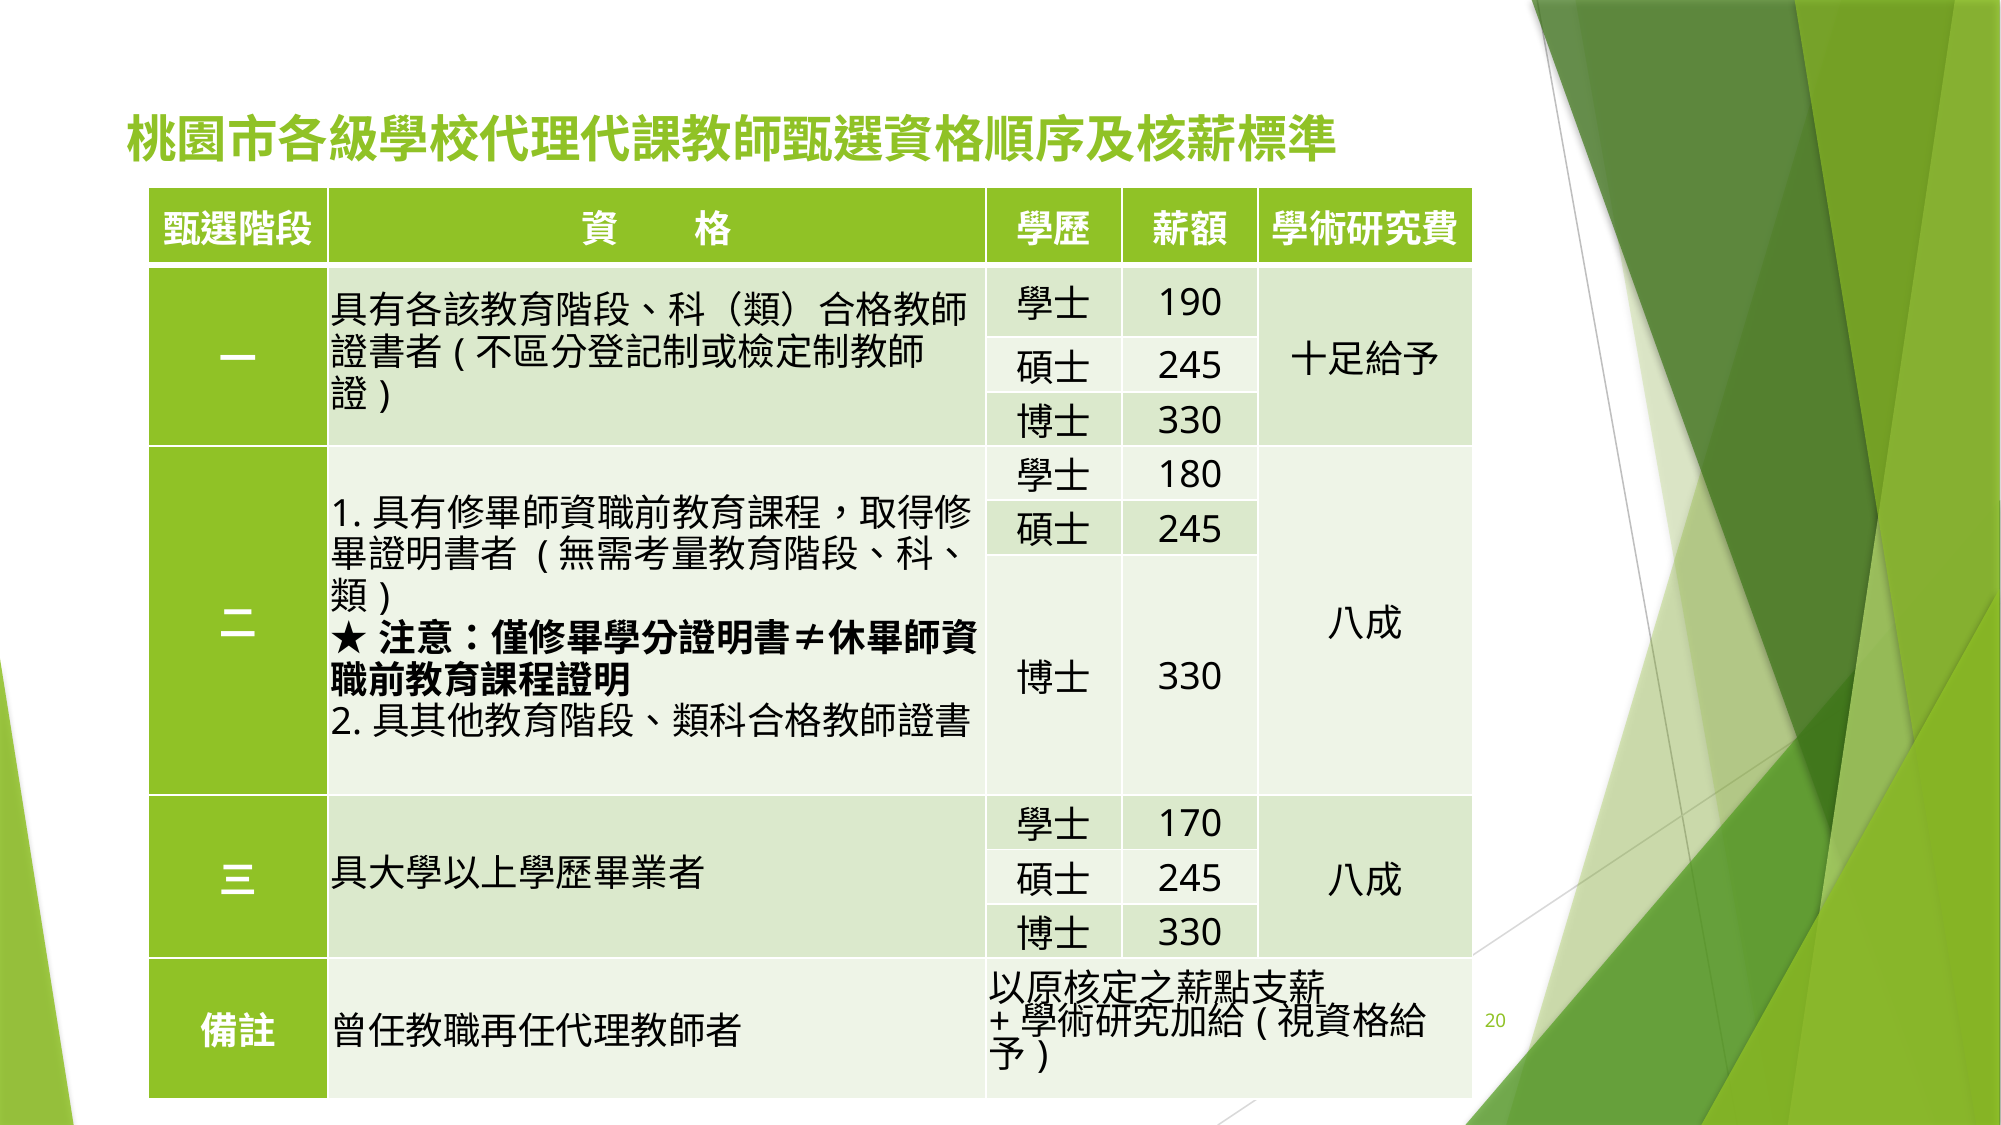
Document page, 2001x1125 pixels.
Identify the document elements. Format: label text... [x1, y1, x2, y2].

table_cell 1.具有修畢師資職前教育課程，取得修畢證明書者 (無需考量教育階段、科、類) ★注意：僅修畢學分證明書≠休畢師資職前教育課程證明 2.具其他教育階段、類科合格教師證書 [329, 447, 985, 794]
table_cell 學士 [987, 268, 1121, 336]
table_cell 具有各該教育階段、科（類）合格教師證書者(不區分登記制或檢定制教師證) [329, 268, 985, 445]
table_cell 二 [149, 447, 327, 794]
title 桃園市各級學校代理代課教師甄選資格順序及核薪標準 [111, 99, 1522, 176]
table_cell 一 [149, 268, 327, 445]
table_cell 330 [1123, 905, 1257, 957]
table_cell 博士 [987, 905, 1121, 957]
table_cell 碩士 [987, 850, 1121, 903]
table_header 資 格 [329, 188, 985, 262]
table_cell 八成 [1259, 447, 1472, 794]
table_cell 245 [1123, 338, 1257, 391]
table_cell 學士 [987, 447, 1121, 499]
table_cell 170 [1123, 796, 1257, 849]
table_cell 245 [1123, 850, 1257, 903]
table_cell 博士 [987, 393, 1121, 445]
slide_number 20 [1409, 991, 1522, 1051]
table_cell 碩士 [987, 501, 1121, 554]
table_cell 碩士 [987, 338, 1121, 391]
table_cell 具大學以上學歷畢業者 [329, 796, 985, 957]
table_cell 備註 [149, 959, 327, 1098]
table_cell 245 [1123, 501, 1257, 554]
table_cell 180 [1123, 447, 1257, 499]
table_cell 330 [1123, 556, 1257, 794]
table_cell 330 [1123, 393, 1257, 445]
table_cell 以原核定之薪點支薪 +學術研究加給(視資格給予) [987, 959, 1472, 1098]
table_cell 學士 [987, 796, 1121, 849]
table_header 甄選階段 [149, 188, 327, 262]
table_cell 曾任教職再任代理教師者 [329, 959, 985, 1098]
table_cell 十足給予 [1259, 268, 1472, 445]
table_cell 190 [1123, 268, 1257, 336]
table_header 薪額 [1123, 188, 1257, 262]
table_header 學歷 [987, 188, 1121, 262]
table_cell 三 [149, 796, 327, 957]
table_cell 博士 [987, 556, 1121, 794]
table_header 學術研究費 [1259, 188, 1472, 262]
table_cell 八成 [1259, 796, 1472, 957]
